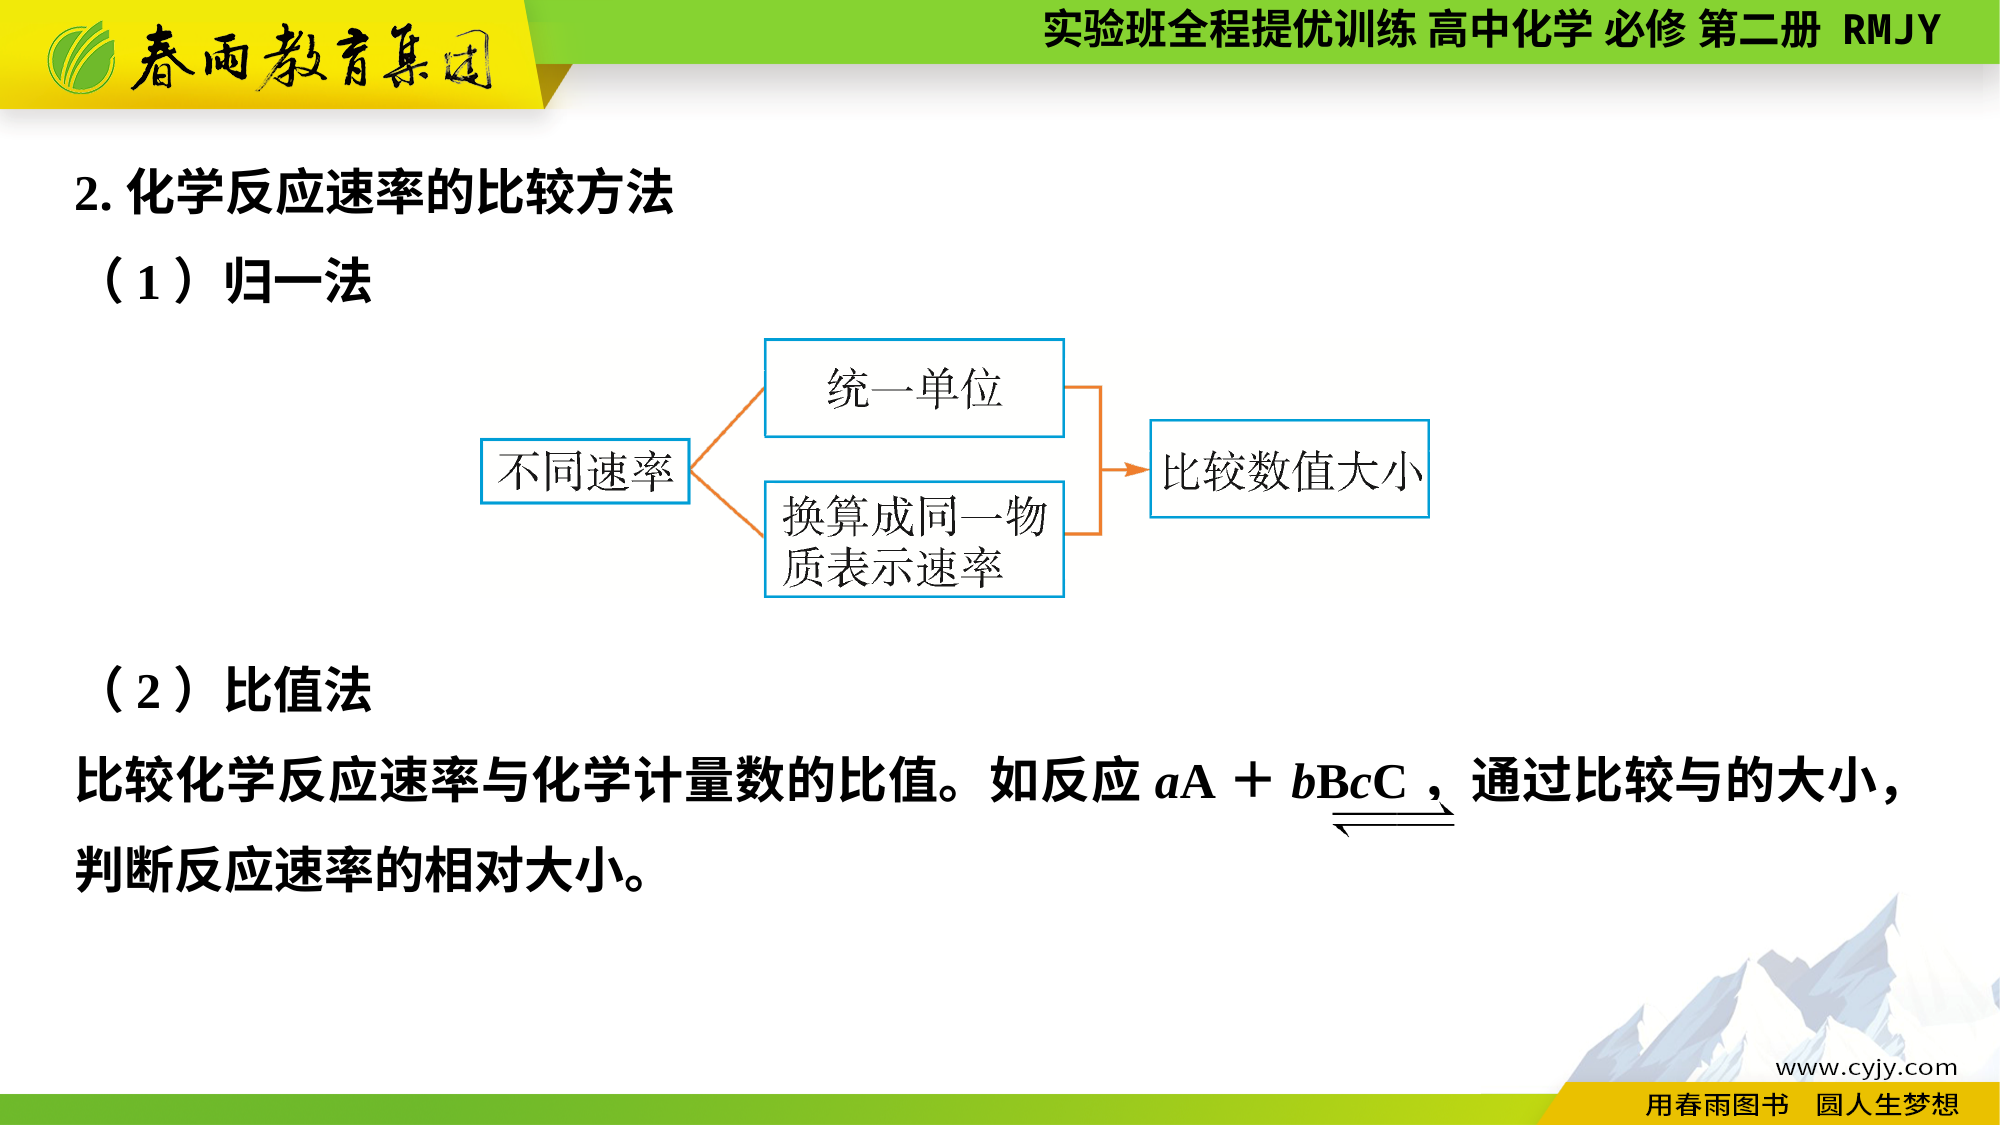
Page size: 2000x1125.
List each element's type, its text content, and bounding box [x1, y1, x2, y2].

picture [0, 0, 2000, 1125]
list 2.化学反应速率的比较方法 （1）归一法 [59, 122, 1944, 320]
